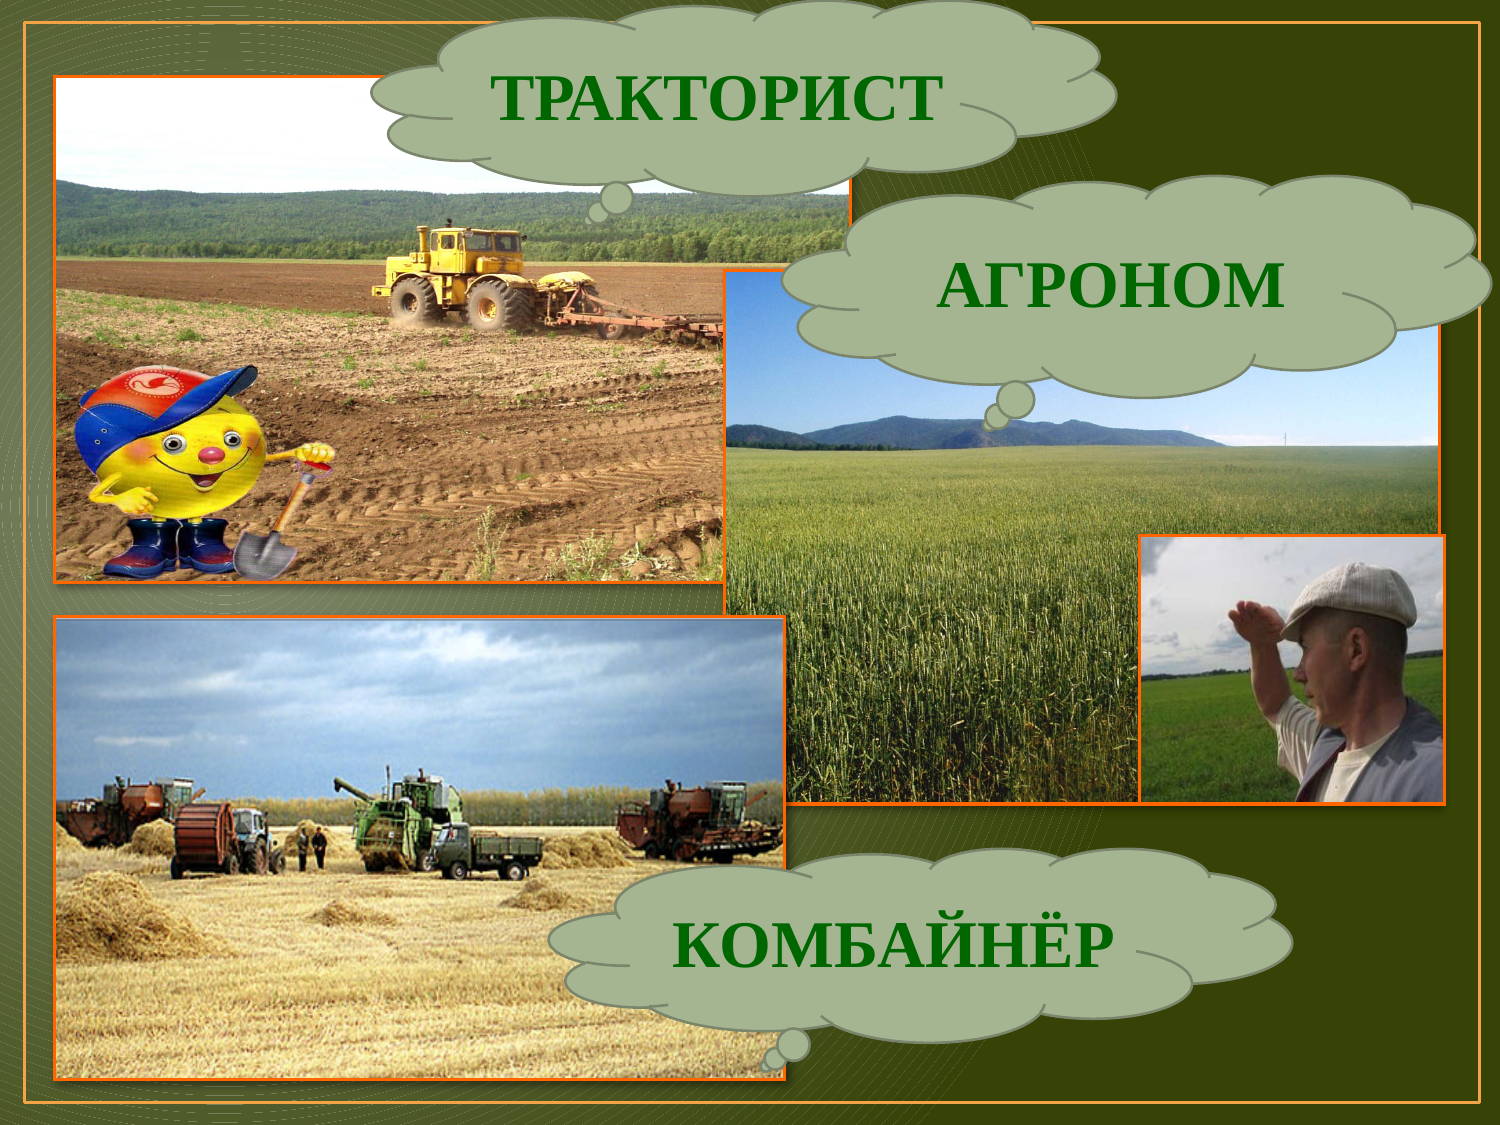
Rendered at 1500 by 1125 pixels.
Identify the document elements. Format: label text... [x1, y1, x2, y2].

text_box ТРАКТОРИСТ [386, 0, 1118, 176]
text_box АГРОНОМ [856, 174, 1493, 324]
text_box КОМБАЙНЁР [792, 847, 1294, 1063]
picture [55, 271, 1444, 1079]
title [55, 77, 850, 582]
